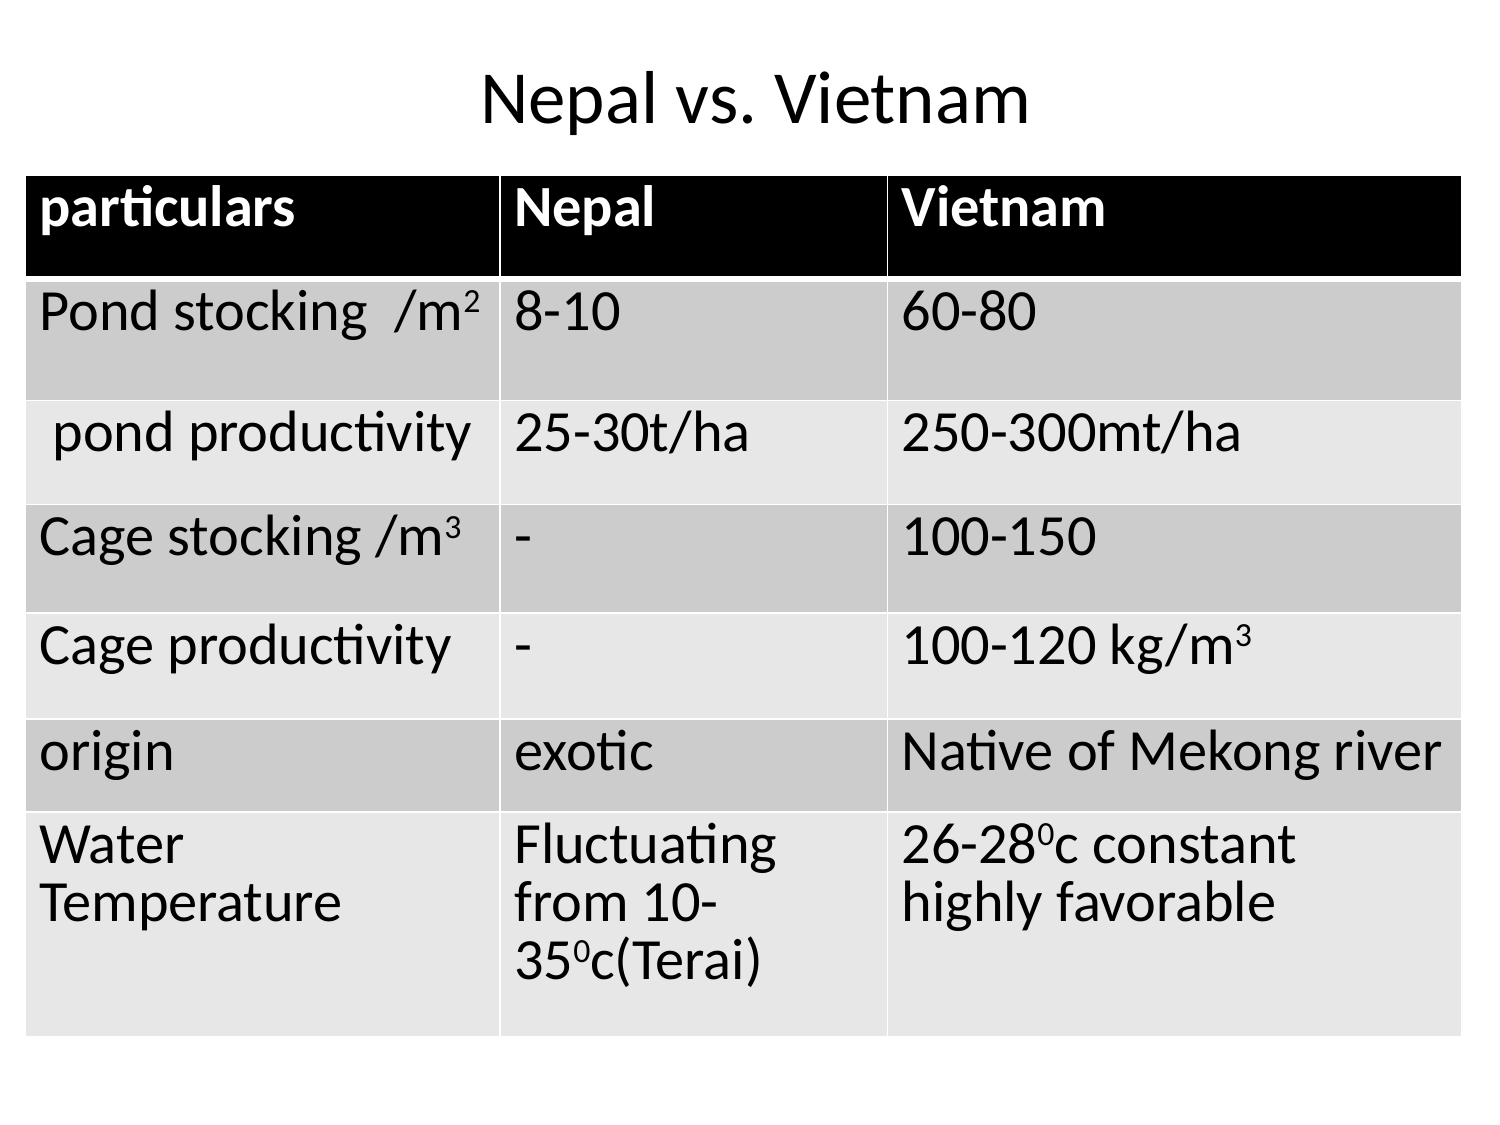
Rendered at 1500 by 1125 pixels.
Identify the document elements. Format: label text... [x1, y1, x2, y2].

table_header particulars [26, 176, 499, 276]
table_cell 25-30t/ha [501, 401, 887, 504]
table_cell 250-300mt/ha [888, 401, 1461, 504]
table_cell pond productivity [26, 401, 499, 504]
table_header Nepal [501, 176, 887, 276]
table_cell Fluctuating from 10-350c(Terai) [501, 813, 887, 1036]
table_cell 100-150 [888, 505, 1461, 612]
table_cell - [501, 505, 887, 612]
table_cell Water Temperature [26, 813, 499, 1036]
table_cell origin [26, 720, 499, 811]
table_cell Cage productivity [26, 614, 499, 718]
table_cell Pond stocking /m2 [26, 282, 499, 400]
table_cell 26-280c constant highly favorable [888, 813, 1461, 1036]
table_cell 8-10 [501, 282, 887, 400]
table_cell Cage stocking /m3 [26, 505, 499, 612]
table_cell exotic [501, 720, 887, 811]
table_cell Native of Mekong river [888, 720, 1461, 811]
table_cell - [501, 614, 887, 718]
table_header Vietnam [888, 176, 1461, 276]
table_cell 60-80 [888, 282, 1461, 400]
title Nepal vs. Vietnam [99, 37, 1413, 150]
table_cell 100-120 kg/m3 [888, 614, 1461, 718]
